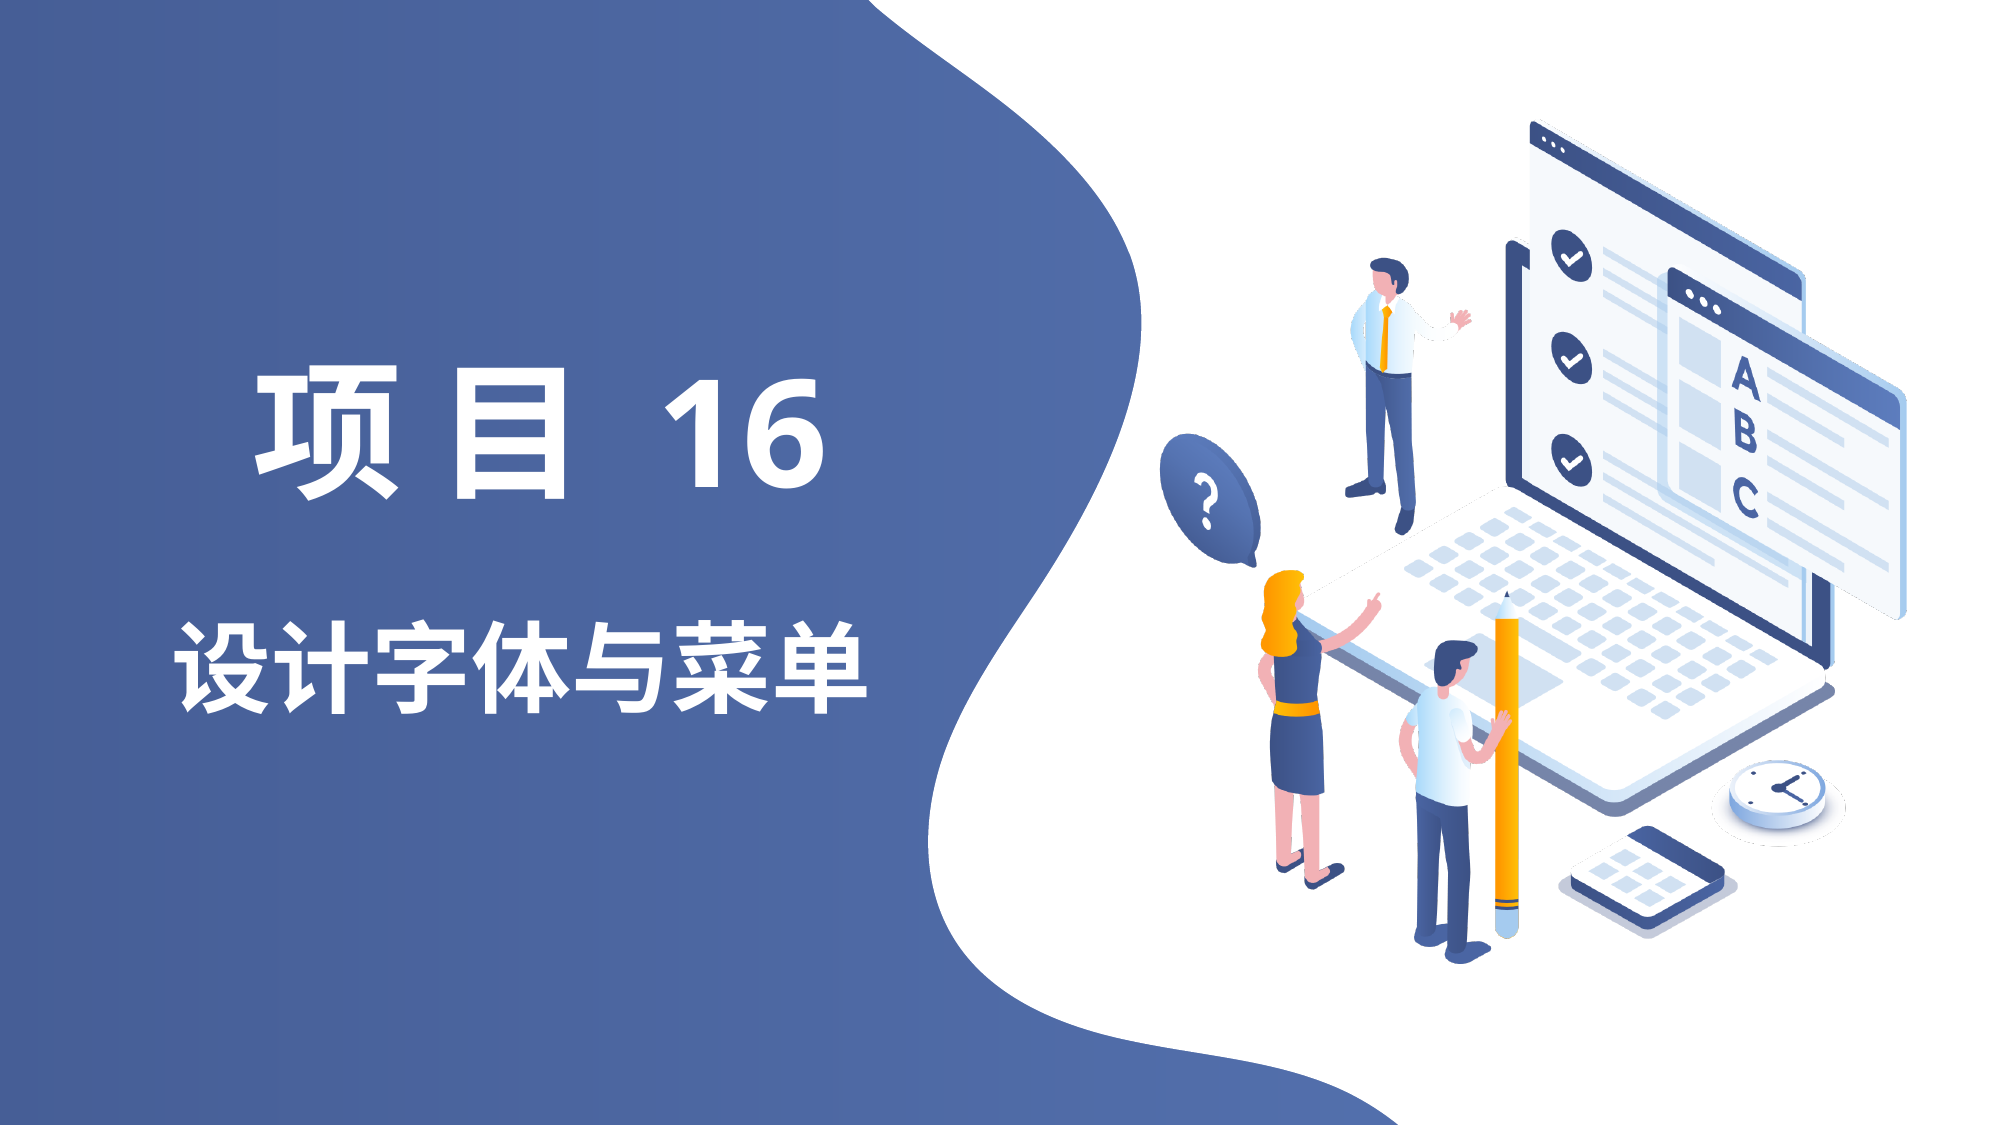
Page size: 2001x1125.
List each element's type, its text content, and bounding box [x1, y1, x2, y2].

text_box [868, 0, 2000, 1125]
text_box 设计字体与菜单 [156, 597, 950, 733]
text_box 项 目 16 [237, 330, 897, 525]
picture [1159, 119, 1907, 964]
